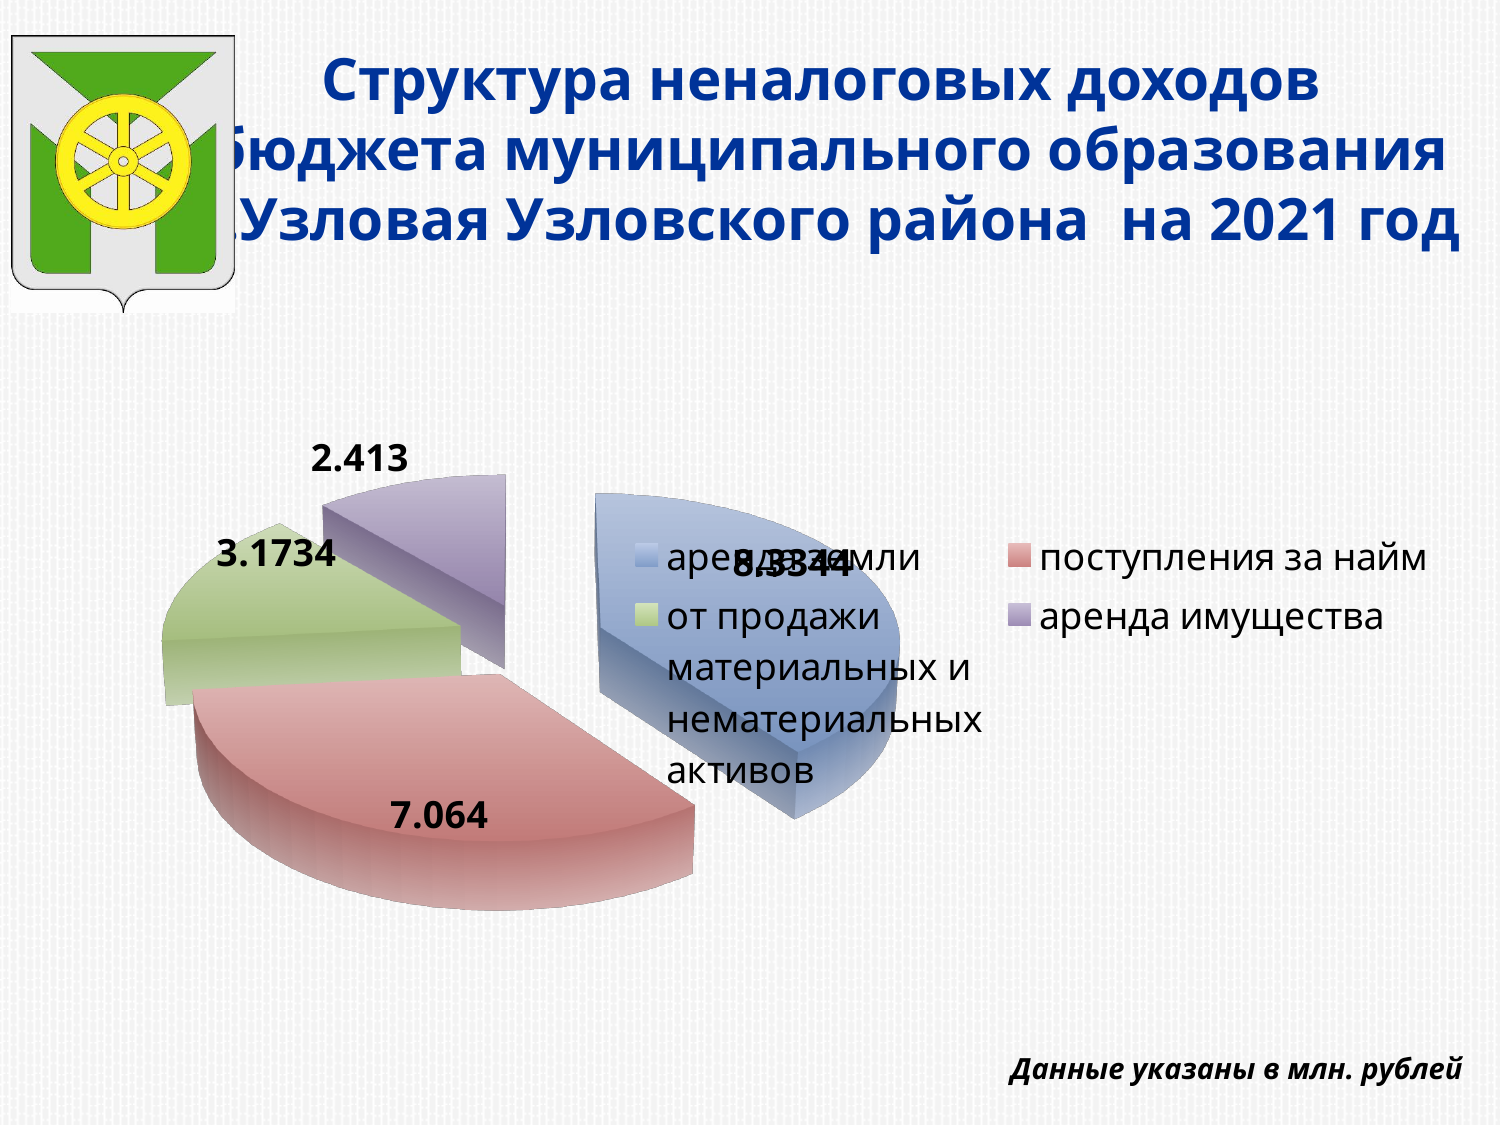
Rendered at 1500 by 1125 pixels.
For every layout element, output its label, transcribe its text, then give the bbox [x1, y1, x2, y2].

picture [11, 34, 235, 314]
chart [58, 304, 1454, 1020]
text_box Структура неналоговых доходов бюджета муниципального образования г.Узловая Узловского района на 2021 год [244, 35, 1500, 260]
text_box Данные указаны в млн. рублей [996, 1042, 1489, 1093]
